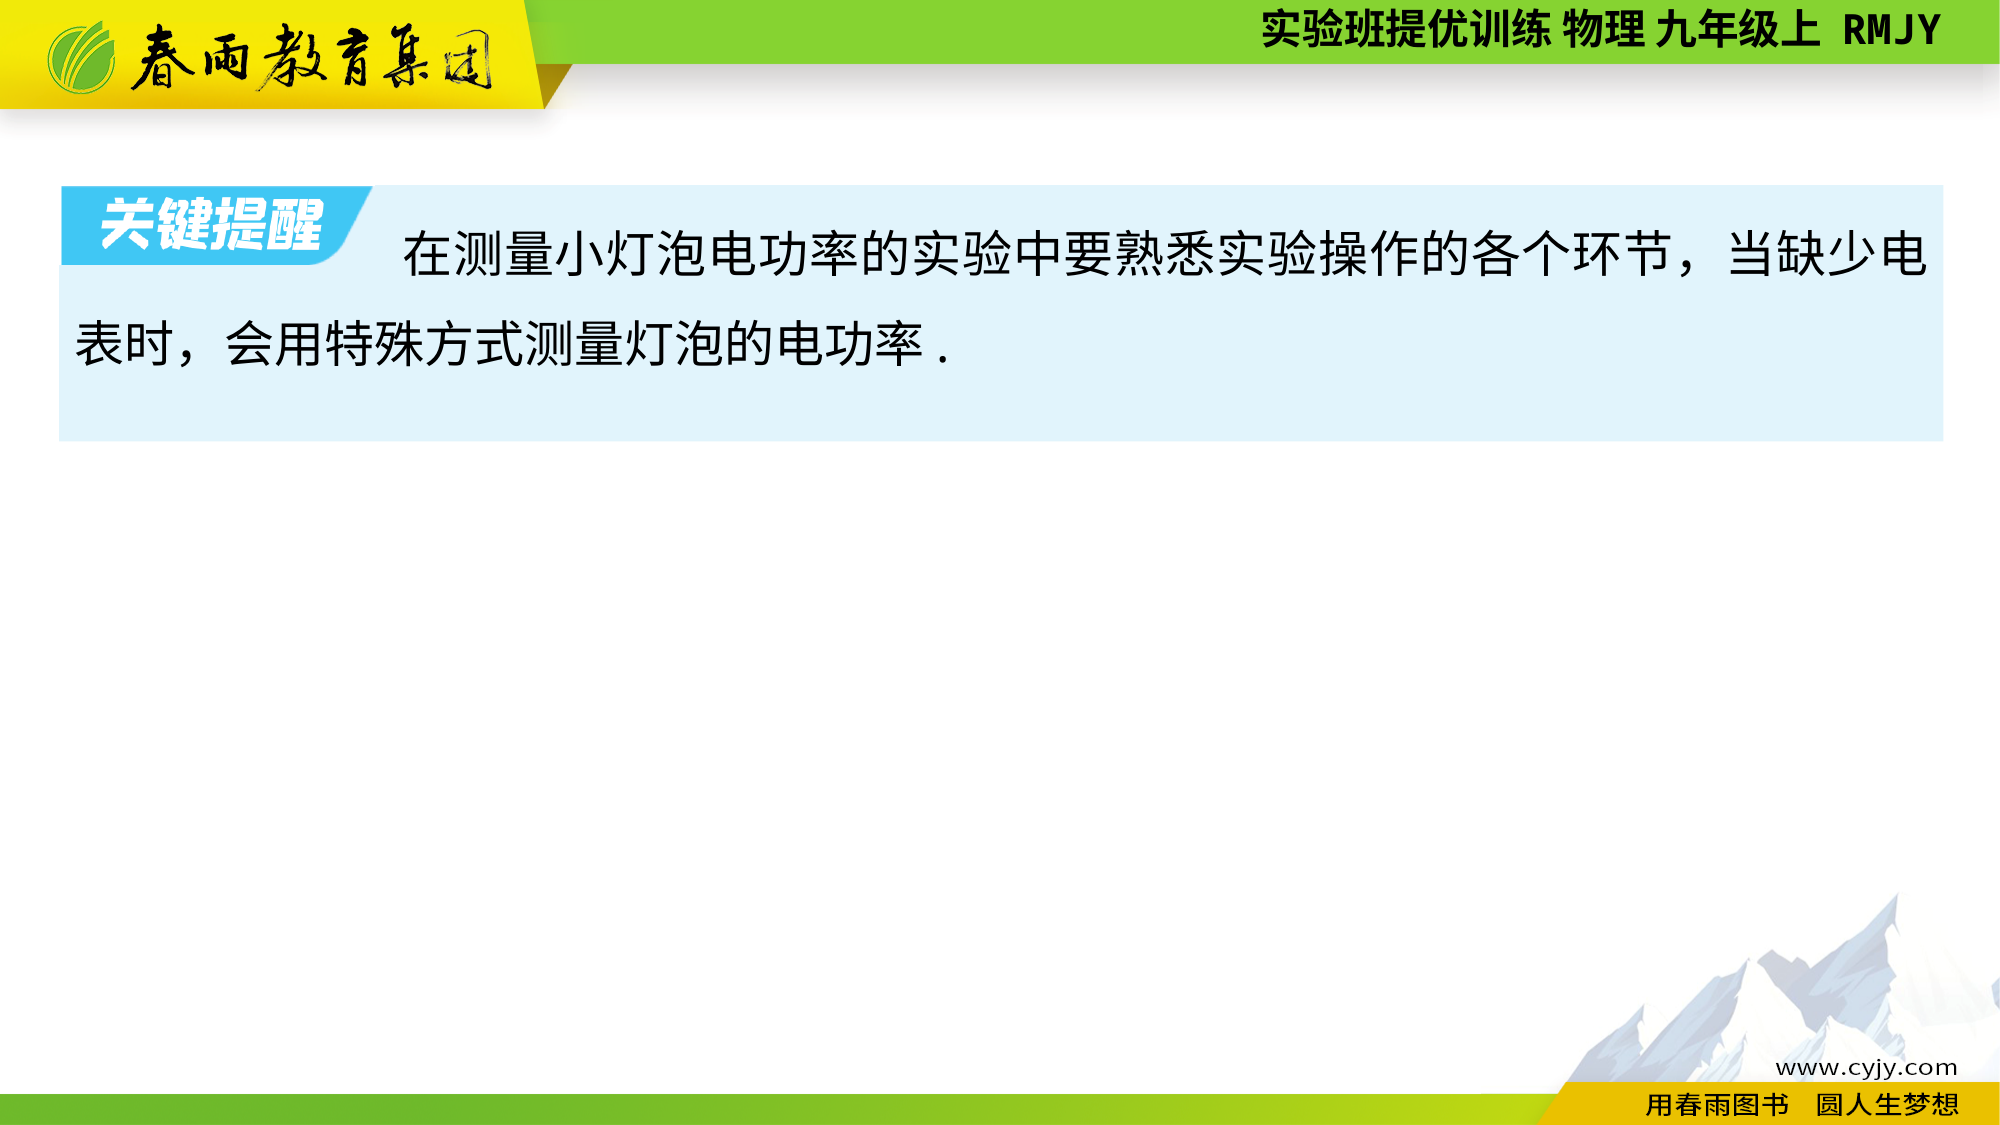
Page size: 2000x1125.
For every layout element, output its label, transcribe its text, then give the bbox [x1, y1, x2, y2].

picture [0, 0, 2000, 1125]
list 在测量小灯泡电功率的实验中要熟悉实验操作的各个环节，当缺少电表时，会用特殊方式测量灯泡的电功率. [59, 185, 1944, 442]
